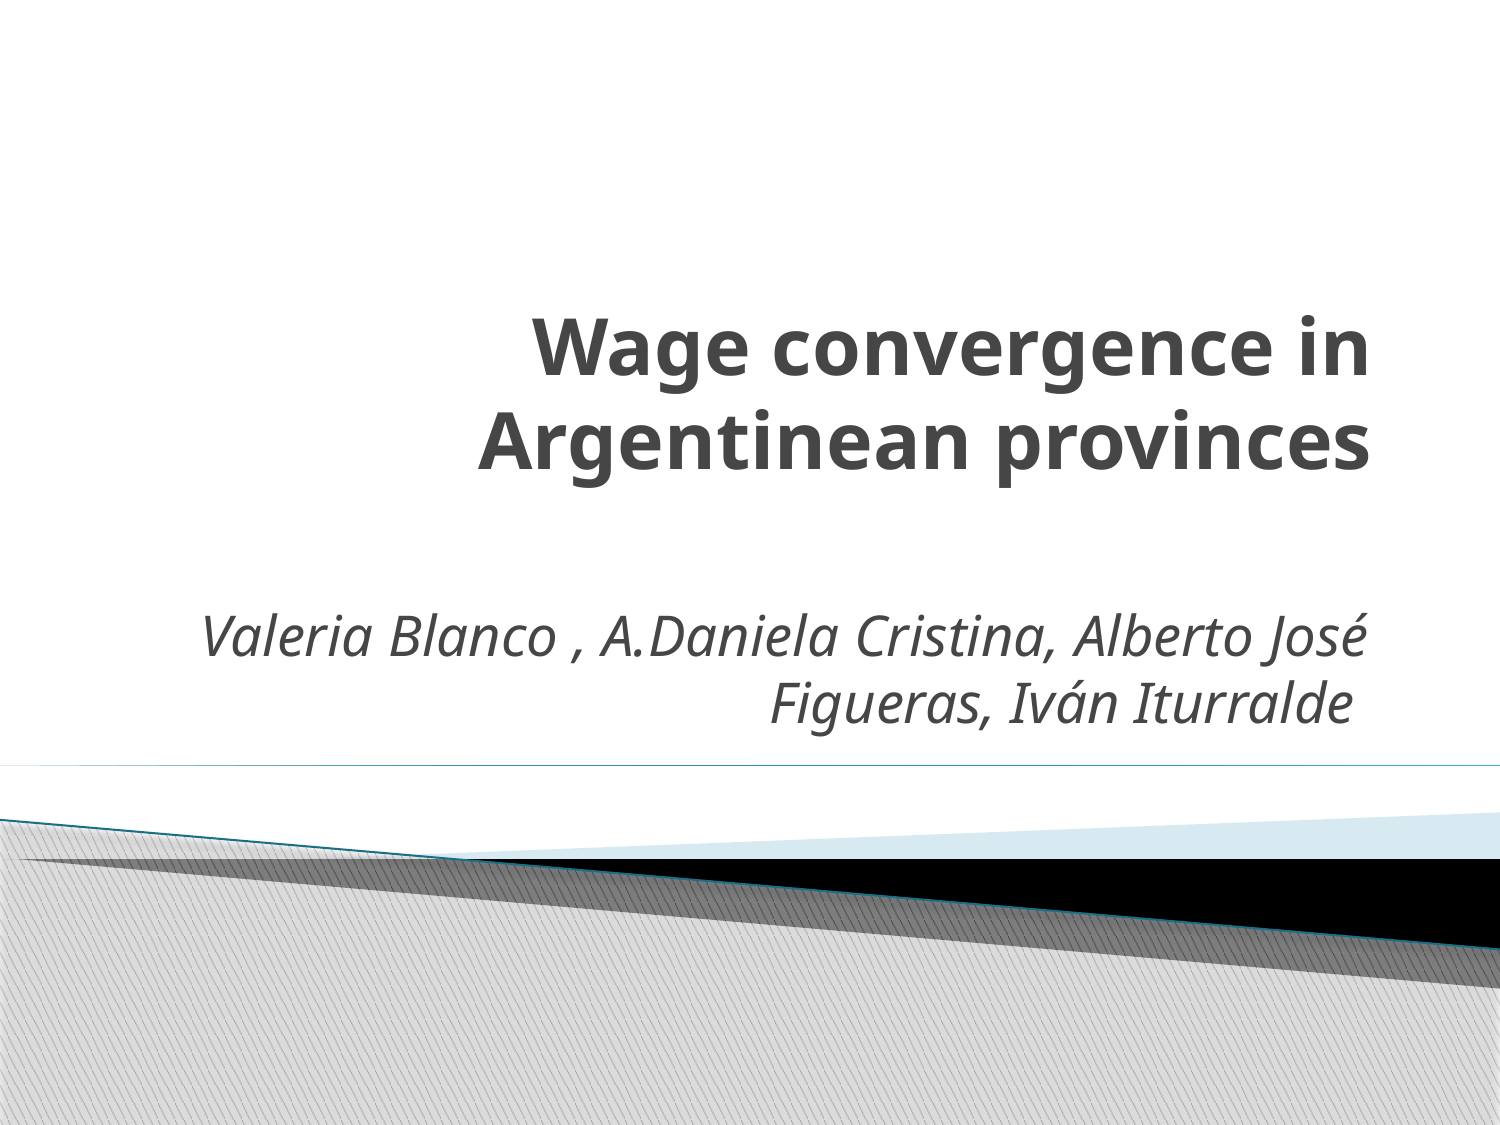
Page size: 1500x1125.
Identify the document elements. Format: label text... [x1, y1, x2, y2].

subtitle Valeria Blanco , A.Daniela Cristina, Alberto José Figueras, Iván Iturralde [112, 592, 1388, 790]
picture [5, 859, 1500, 989]
title Wage convergence in Argentinean provinces [112, 287, 1388, 588]
